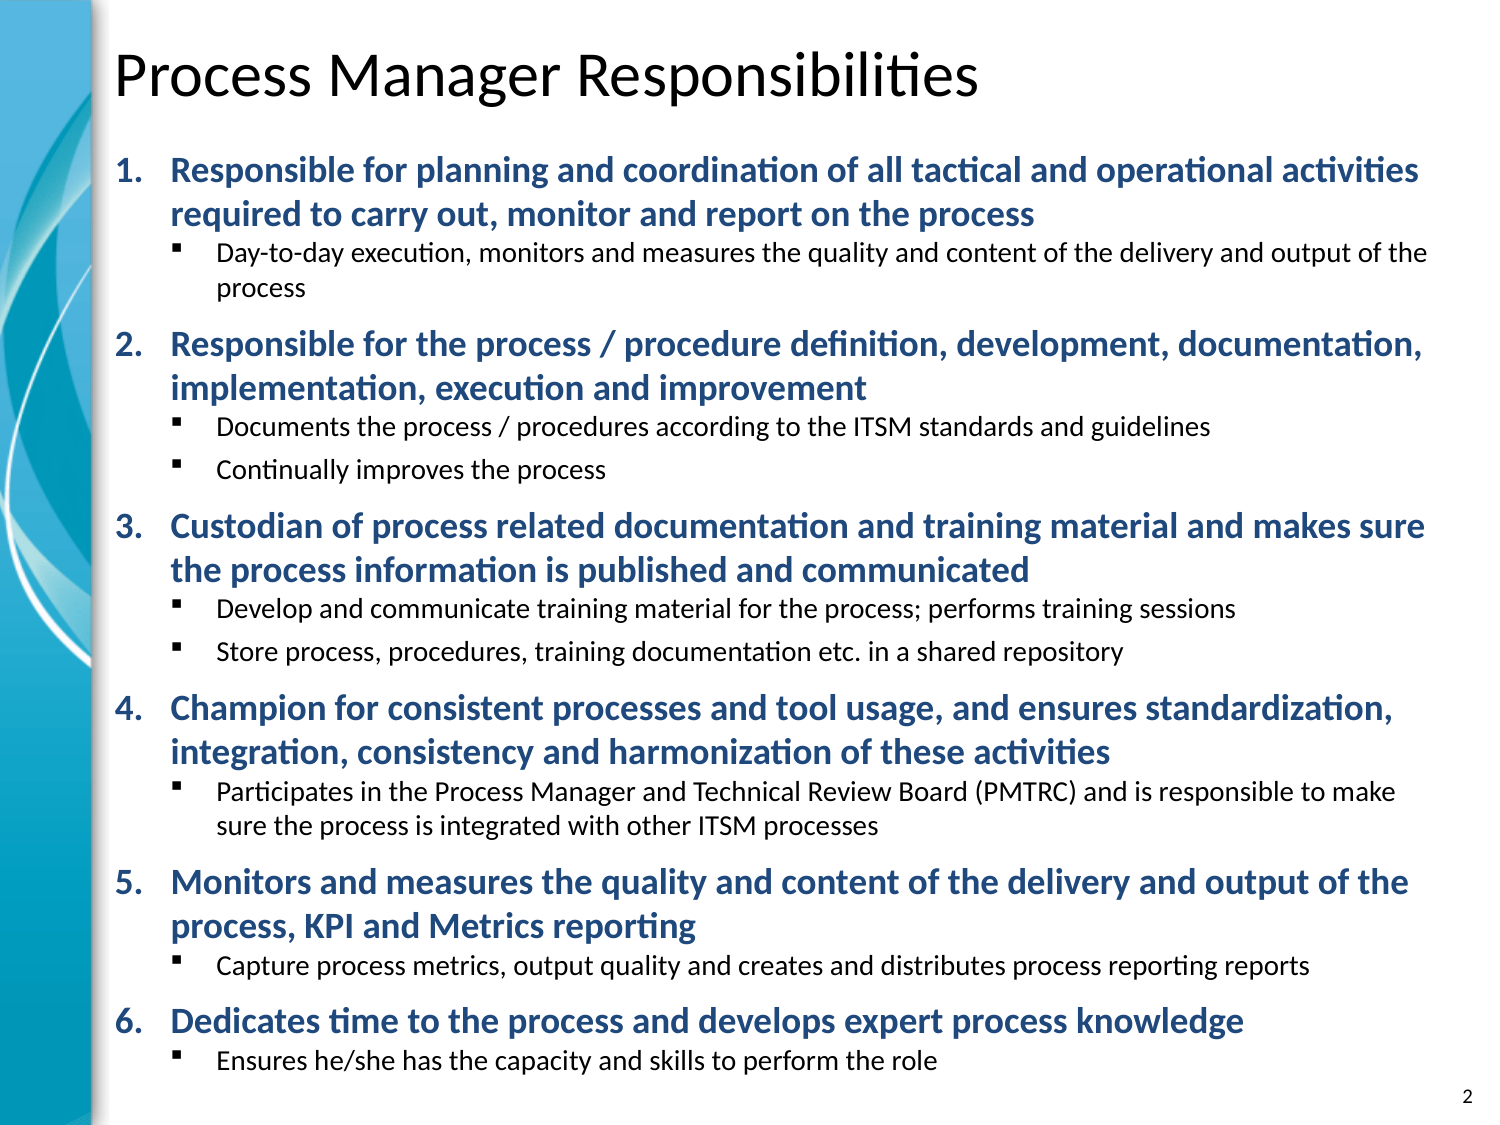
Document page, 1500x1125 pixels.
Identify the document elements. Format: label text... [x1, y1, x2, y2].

picture [0, 0, 110, 1125]
text_box 2 [1437, 1074, 1488, 1111]
list Responsible for planning and coordination of all tactical and operational activities required to carry out, monitor and report on the process Day-to-day execution, monitors and measures the quality and content of the delivery and output of the process Responsible for the process / procedure definition, development, documentation, implementation, execution and improvement Documents the process / procedures according to the ITSM standards and guidelines Continually improves the process Custodian of process related documentation and training material and makes sure the process information is published and communicated Develop and communicate training material for the process; performs training sessions Store process, procedures, training documentation etc. in a shared repository Champion for consistent processes and tool usage, and ensures standardization, integration, consistency and harmonization of these activities Participates in the Process Manager and Technical Review Board (PMTRC) and is responsible to make sure the process is integrated with other ITSM processes Monitors and measures the quality and content of the delivery and output of the process, KPI and Metrics reporting Capture process metrics, output quality and creates and distributes process reporting reports Dedicates time to the process and develops expert process knowledge Ensures he/she has the capacity and skills to perform the role [99, 137, 1459, 1100]
title Process Manager Responsibilities [99, 24, 1450, 118]
